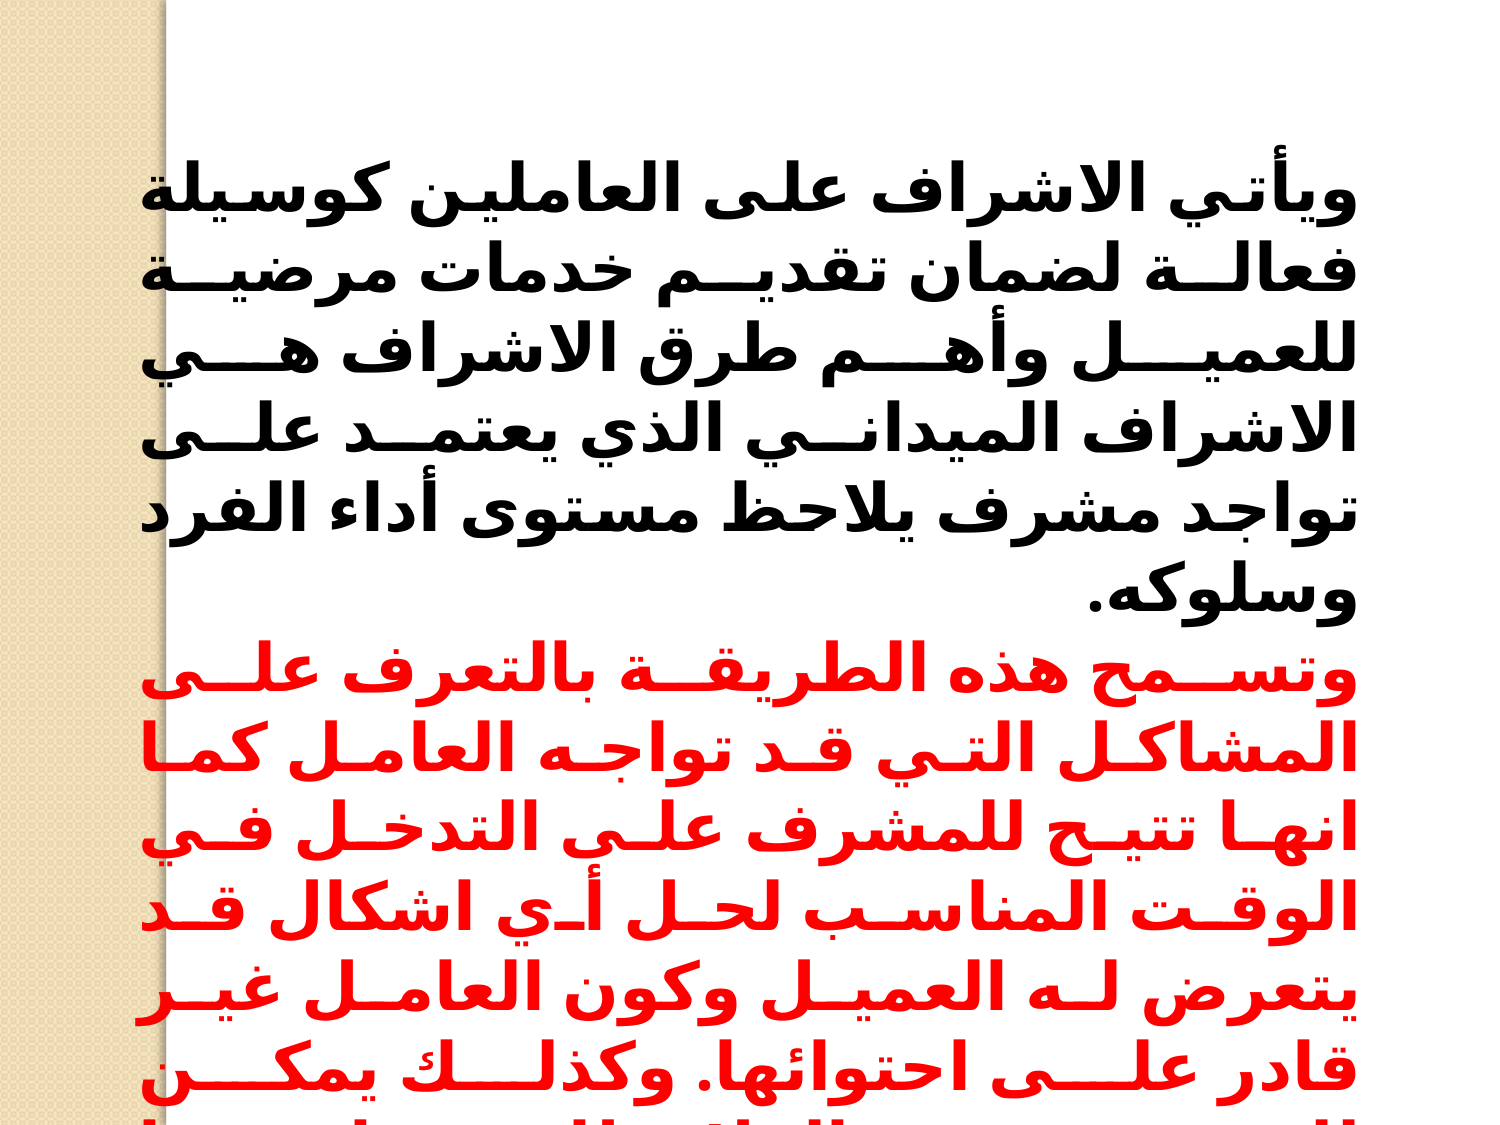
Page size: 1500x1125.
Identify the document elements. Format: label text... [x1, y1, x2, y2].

text_box ويأتي الاشراف على العاملين كوسيلة فعالة لضمان تقديم خدمات مرضية للعميل وأهم طرق الاشراف هي الاشراف الميداني الذي يعتمد على تواجد مشرف يلاحظ مستوى أداء الفرد وسلوكه. وتسمح هذه الطريقة بالتعرف على المشاكل التي قد تواجه العامل كما انها تتيح للمشرف على التدخل في الوقت المناسب لحل أي اشكال قد يتعرض له العميل وكون العامل غير قادر على احتوائها. وكذلك يمكن للمشرف تدوين الملاحظات ومناقشتها في وقت لاحق مع العاملين . [123, 137, 1376, 1125]
